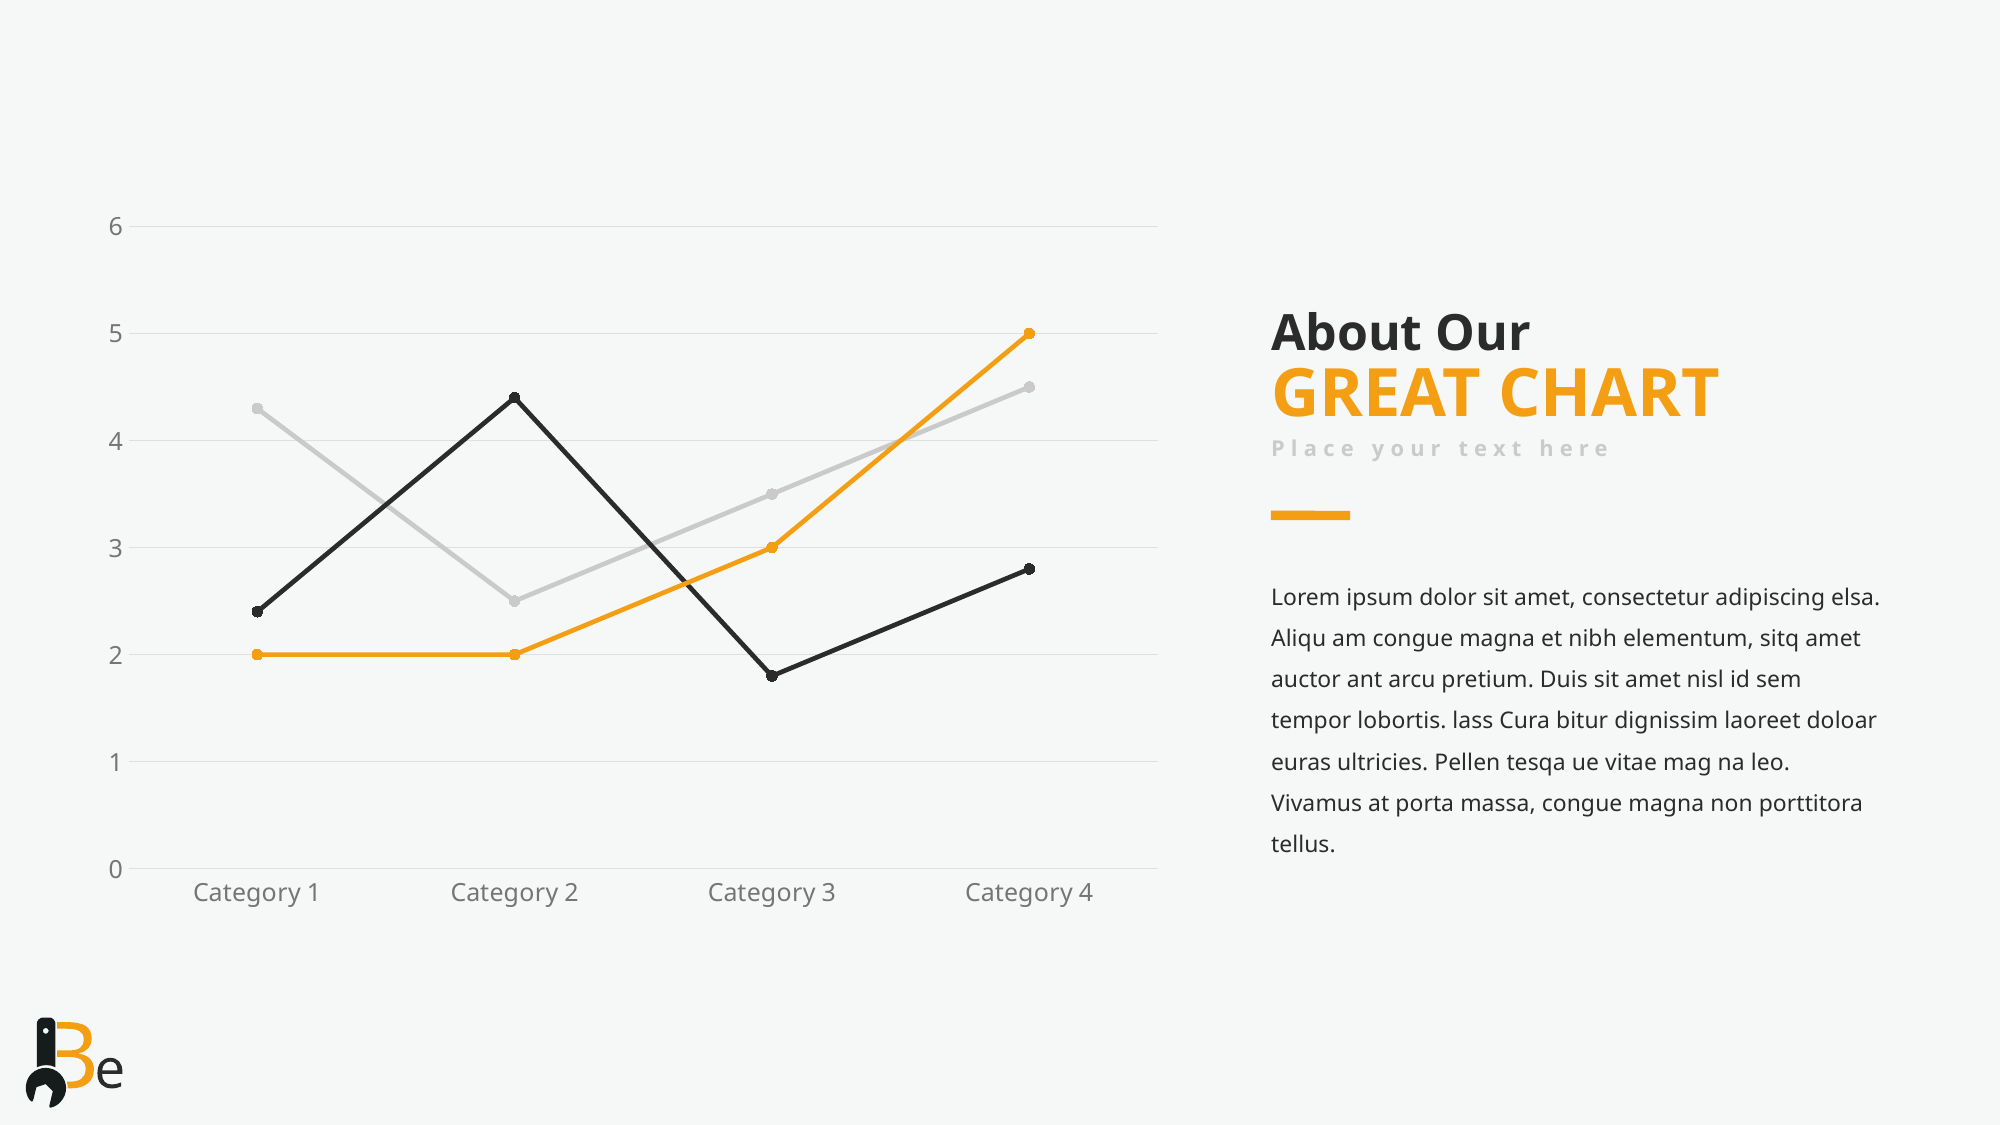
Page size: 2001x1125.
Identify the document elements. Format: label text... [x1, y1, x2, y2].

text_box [1256, 292, 1804, 516]
text_box Lorem ipsum dolor sit amet, consectetur adipiscing elsa. Aliqu am congue magna et nibh elementum, sitq amet auctor ant arcu pretium. Duis sit amet nisl id sem tempor lobortis. lass Cura bitur dignissim laoreet doloar euras ultricies. Pellen tesqa ue vitae mag na leo. Vivamus at porta massa, congue magna non porttitora tellus. [1256, 561, 1899, 865]
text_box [9, 1022, 123, 1101]
chart [86, 194, 1180, 924]
